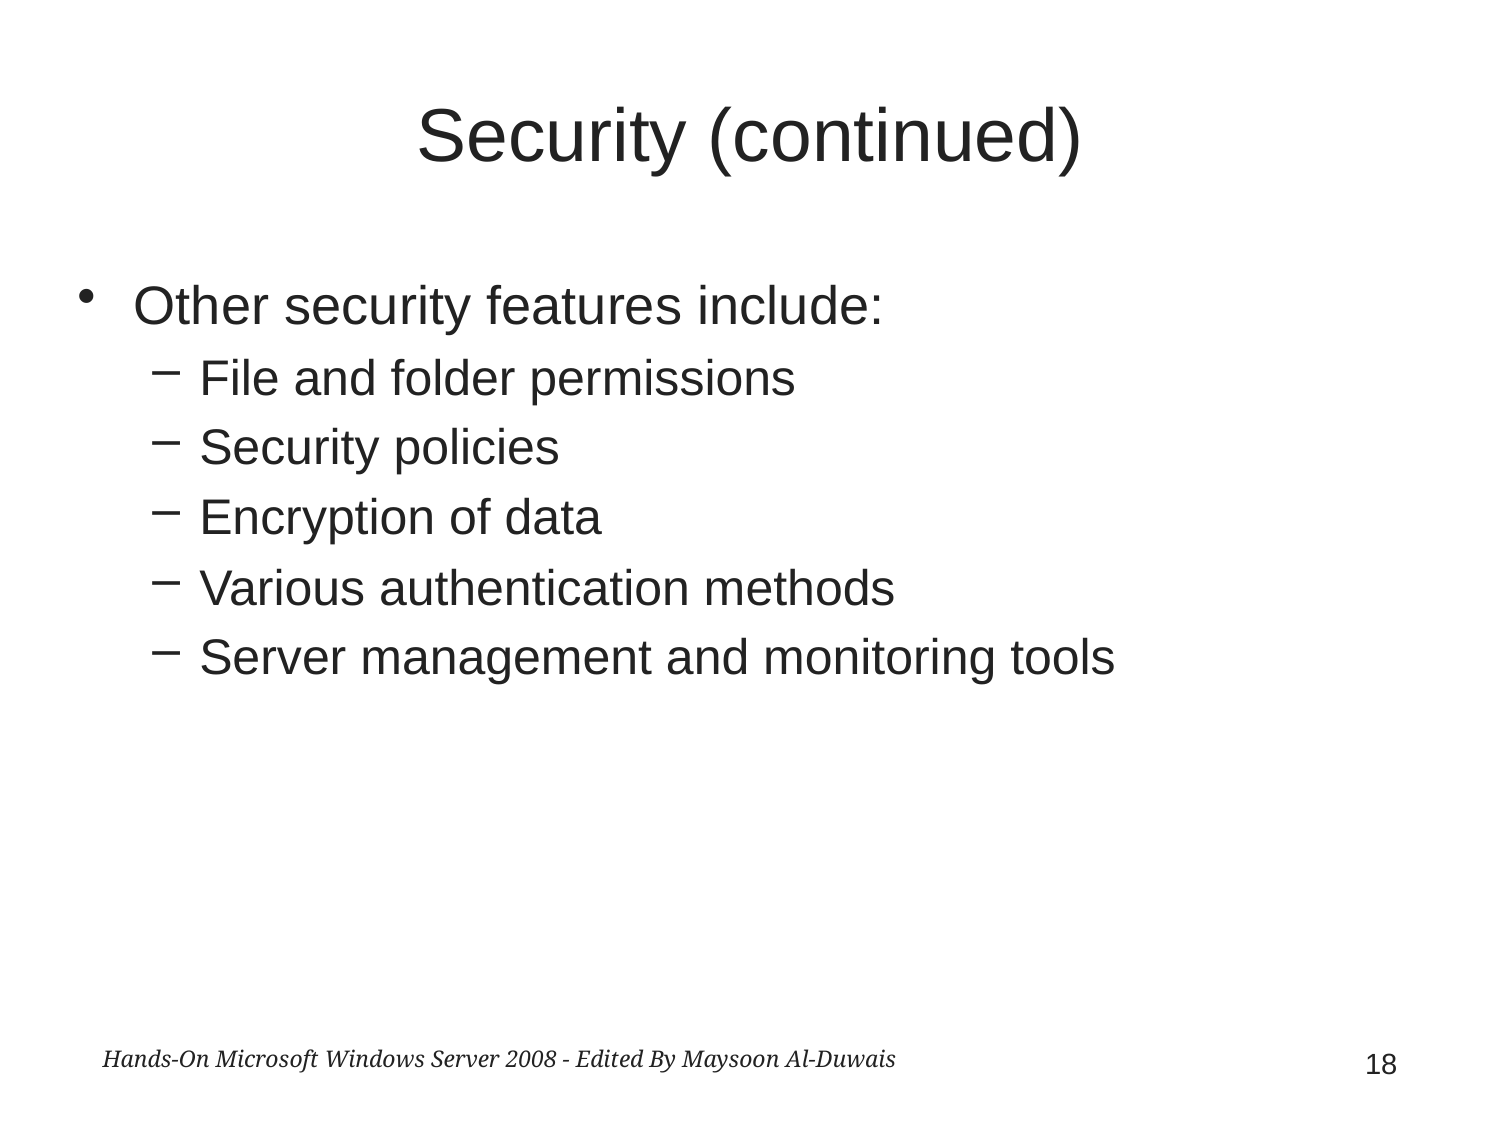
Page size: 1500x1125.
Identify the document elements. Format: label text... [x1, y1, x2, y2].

title Security (continued) [87, 37, 1413, 226]
list Other security features include: File and folder permissions Security policies Encryption of data Various authentication methods Server management and monitoring tools [62, 262, 1426, 1013]
footer Hands-On Microsoft Windows Server 2008 - Edited By Maysoon Al-Duwais [87, 1037, 1051, 1101]
slide_number 18 [1074, 1037, 1413, 1101]
